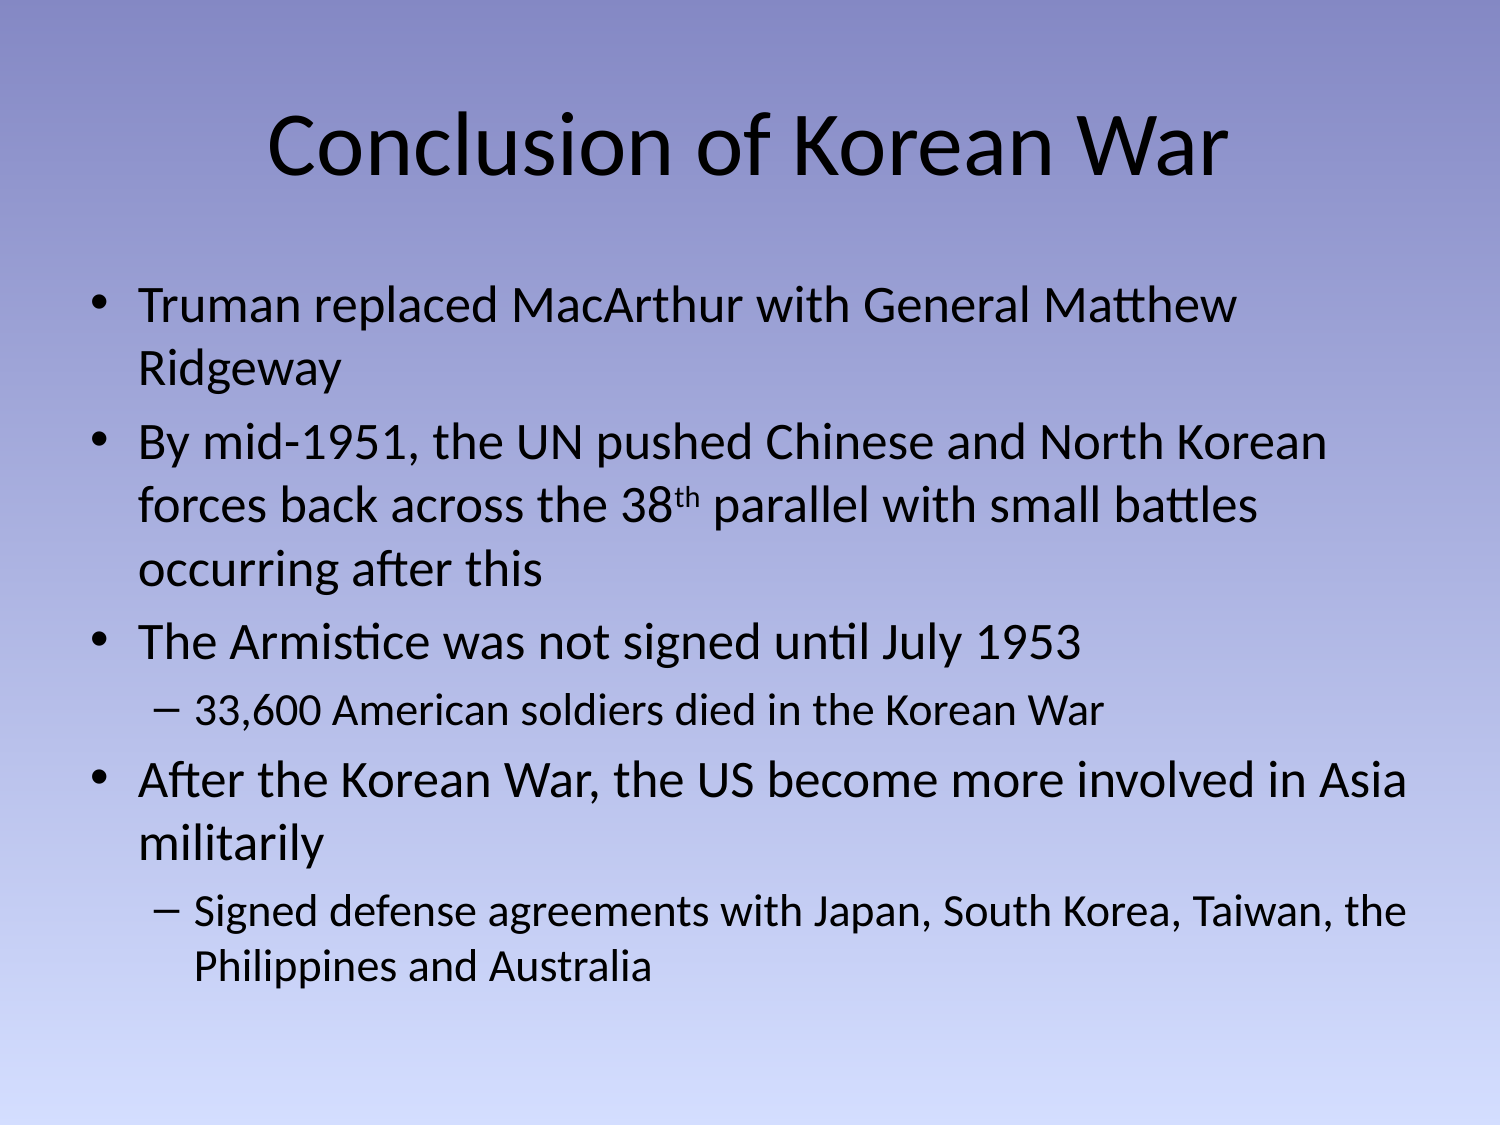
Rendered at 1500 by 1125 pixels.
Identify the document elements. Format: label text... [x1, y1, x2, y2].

title Conclusion of Korean War [75, 45, 1425, 233]
list Truman replaced MacArthur with General Matthew Ridgeway By mid-1951, the UN pushed Chinese and North Korean forces back across the 38th parallel with small battles occurring after this The Armistice was not signed until July 1953 33,600 American soldiers died in the Korean War After the Korean War, the US become more involved in Asia militarily Signed defense agreements with Japan, South Korea, Taiwan, the Philippines and Australia [75, 262, 1425, 1005]
